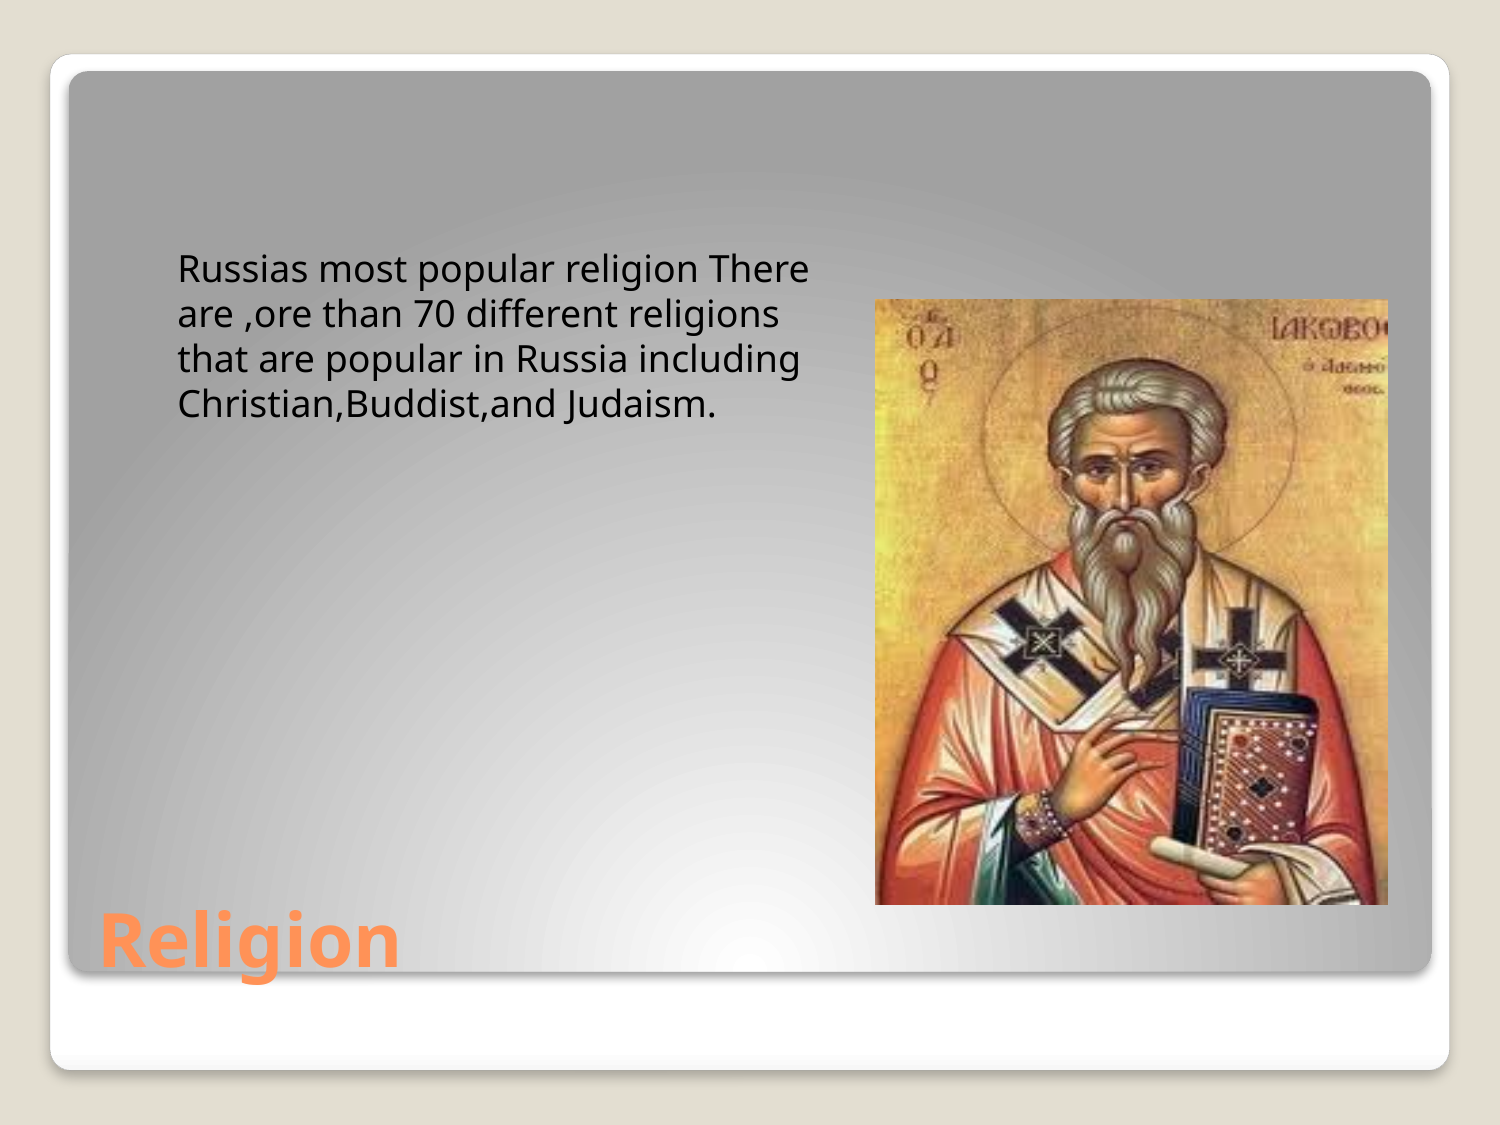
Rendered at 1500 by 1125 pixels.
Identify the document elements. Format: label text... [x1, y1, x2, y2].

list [874, 299, 1388, 905]
title Religion [82, 817, 1425, 990]
text_box Russias most popular religion There are ,ore than 70 different religions that are popular in Russia including Christian,Buddist,and Judaism. [162, 237, 838, 433]
